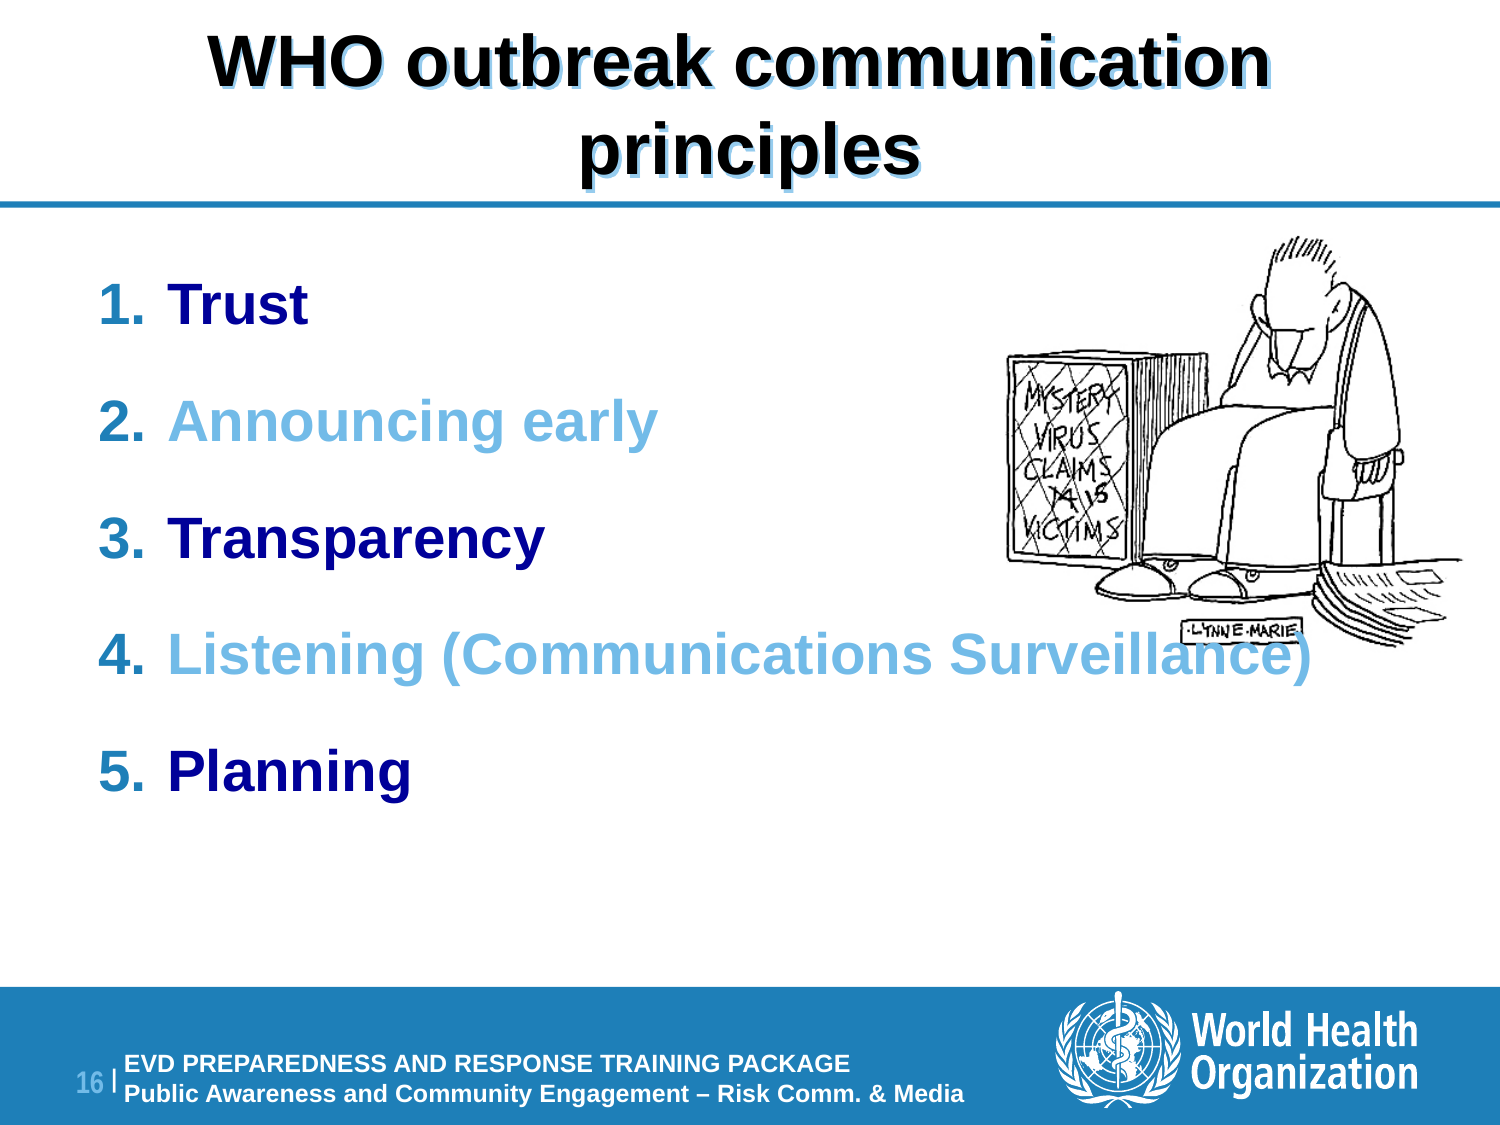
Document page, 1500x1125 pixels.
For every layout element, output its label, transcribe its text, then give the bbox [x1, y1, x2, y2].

list Trust Announcing early Transparency Listening (Communications Surveillance) Planning [98, 266, 1459, 1024]
picture [985, 218, 1467, 672]
text_box WHO outbreak communication principles [0, 0, 1500, 204]
